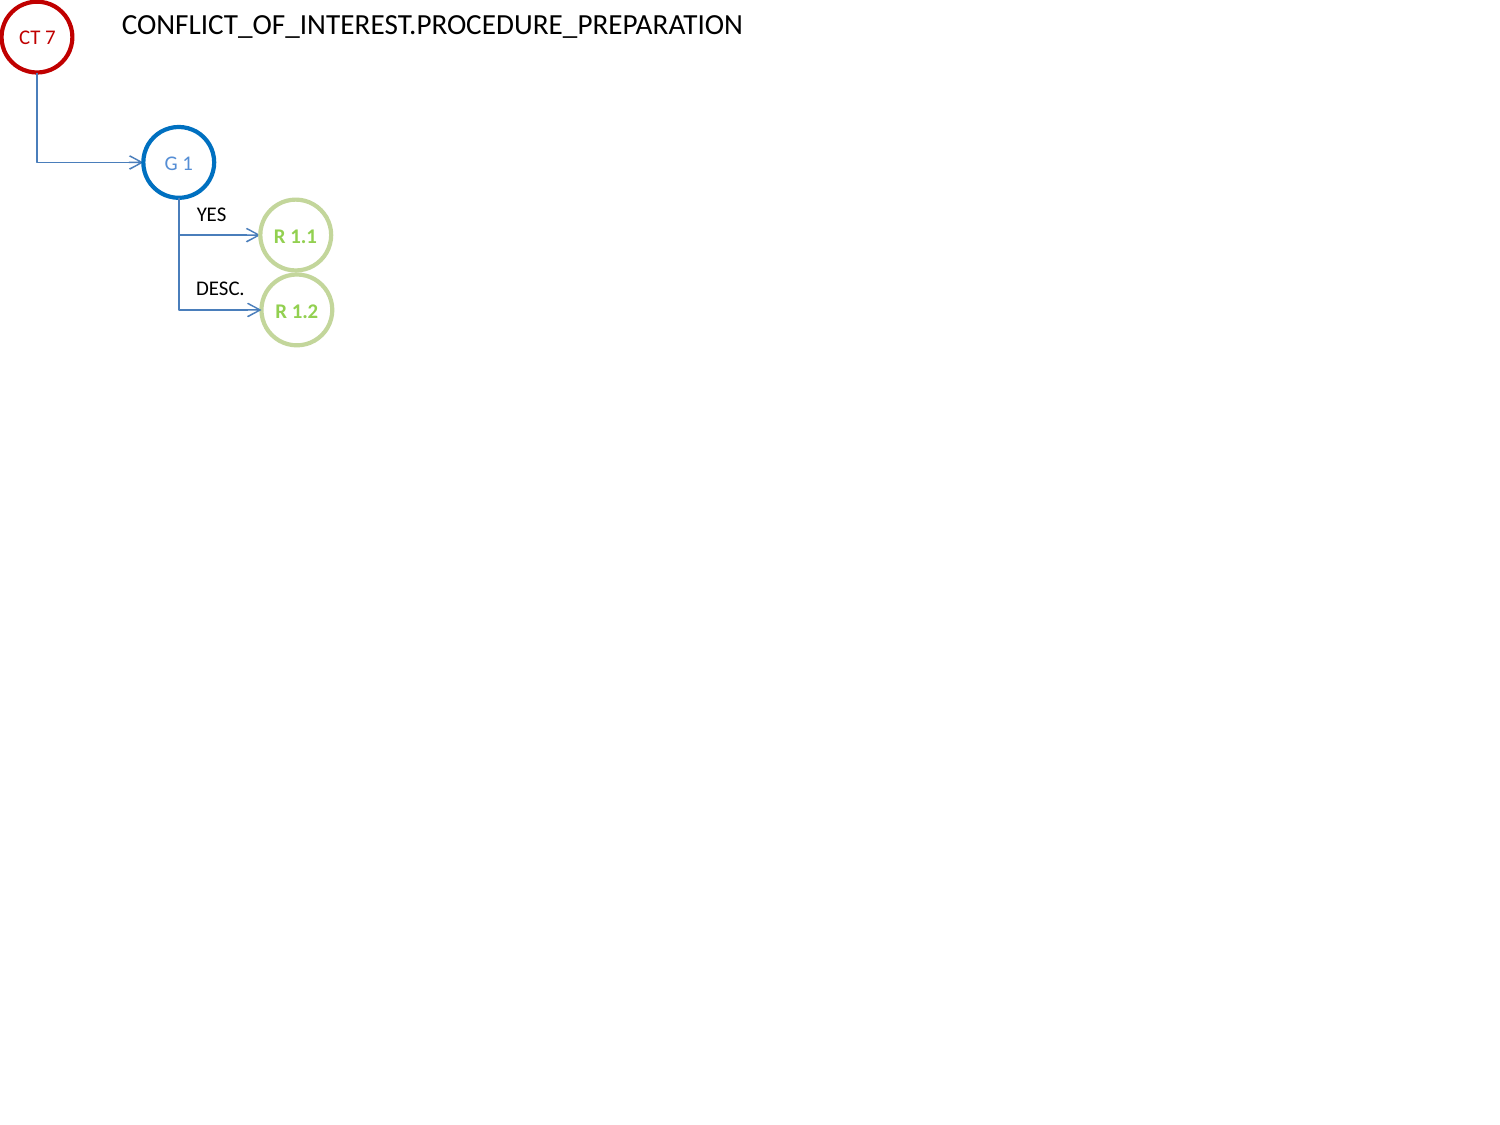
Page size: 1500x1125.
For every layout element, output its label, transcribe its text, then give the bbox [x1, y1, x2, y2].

text_box [141, 124, 217, 200]
text_box [0, 19, 4, 55]
text_box [281, 272, 329, 290]
text_box [265, 330, 329, 348]
text_box R 1.1 [280, 215, 332, 256]
text_box [267, 197, 328, 215]
text_box [4, 56, 70, 75]
text_box YES [182, 193, 195, 210]
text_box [44, 64, 136, 171]
text_box [6, 0, 68, 16]
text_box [200, 175, 239, 210]
text_box CT 7 [4, 16, 71, 56]
text_box G 1 [149, 142, 208, 182]
text_box [71, 21, 75, 53]
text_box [163, 212, 277, 296]
text_box CONFLICT_OF_INTEREST.PROCEDURE_PREPARATION [107, 0, 759, 48]
text_box [281, 256, 327, 273]
text_box R 1.2 [260, 290, 334, 330]
